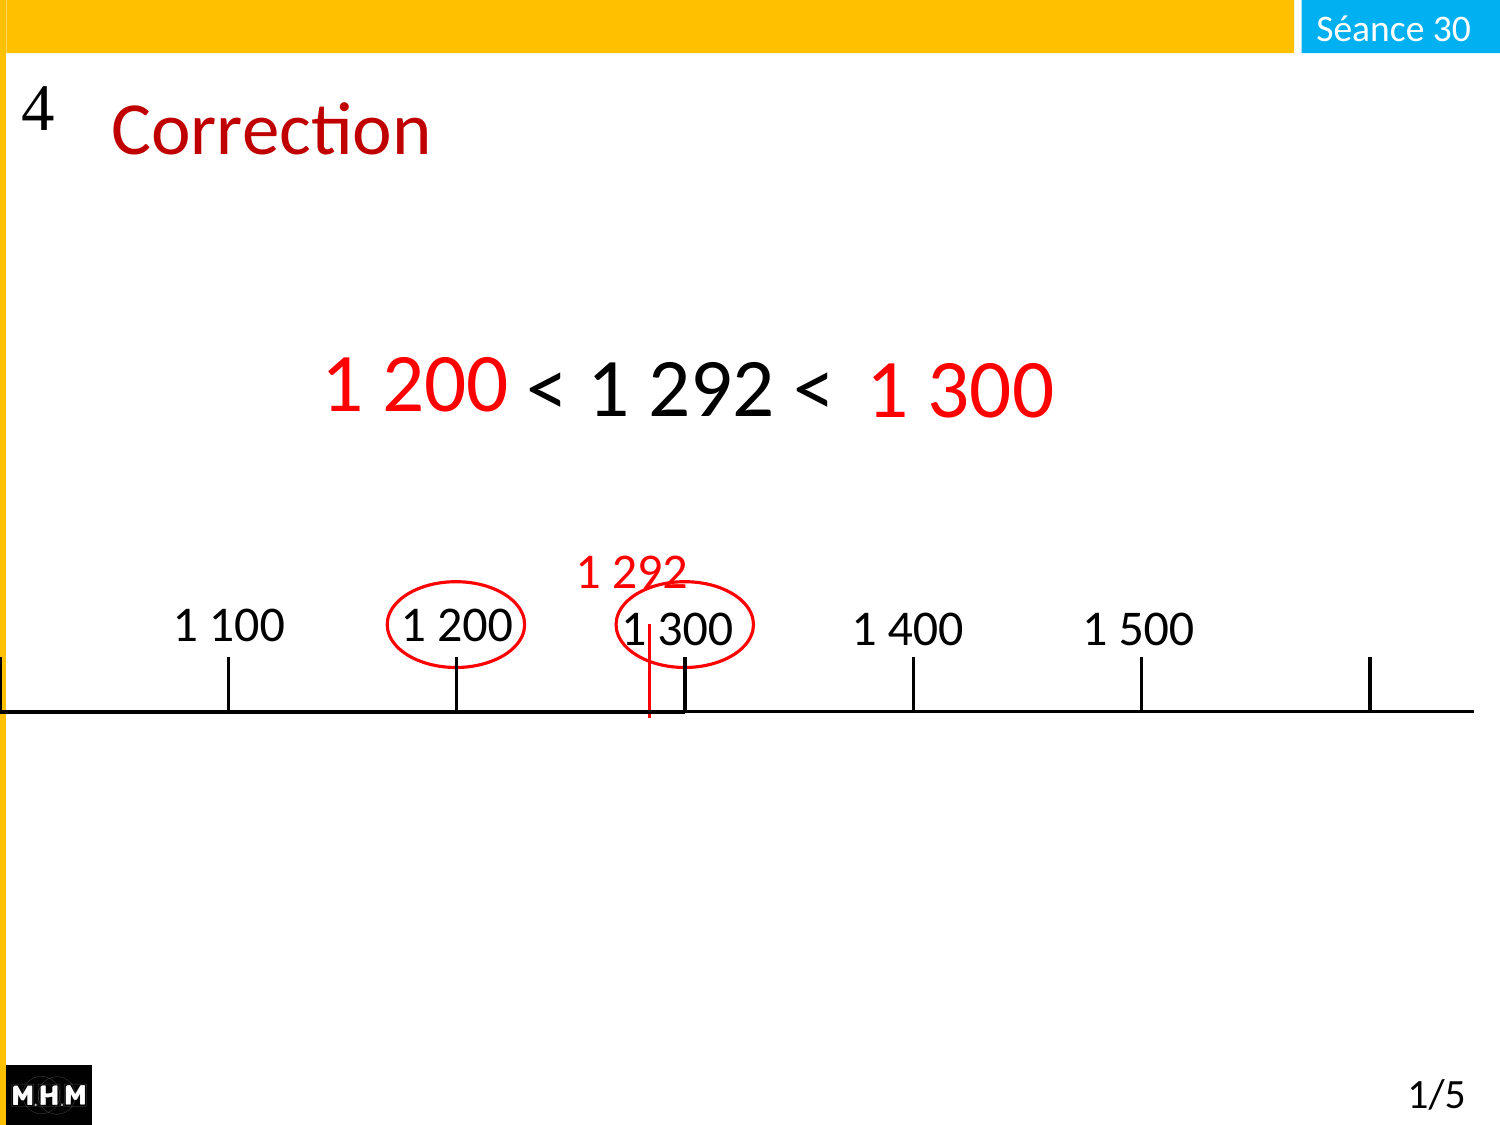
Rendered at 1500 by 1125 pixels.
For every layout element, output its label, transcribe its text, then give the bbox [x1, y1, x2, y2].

text_box … < 1 292 < … [435, 326, 851, 441]
list 1/5 [1373, 1064, 1500, 1125]
text_box 1 300 [851, 326, 1080, 442]
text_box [560, 713, 739, 718]
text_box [560, 531, 739, 583]
title Correction [96, 60, 1391, 200]
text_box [0, 583, 1474, 713]
text_box 1 200 [306, 321, 525, 436]
picture [6, 1065, 92, 1125]
